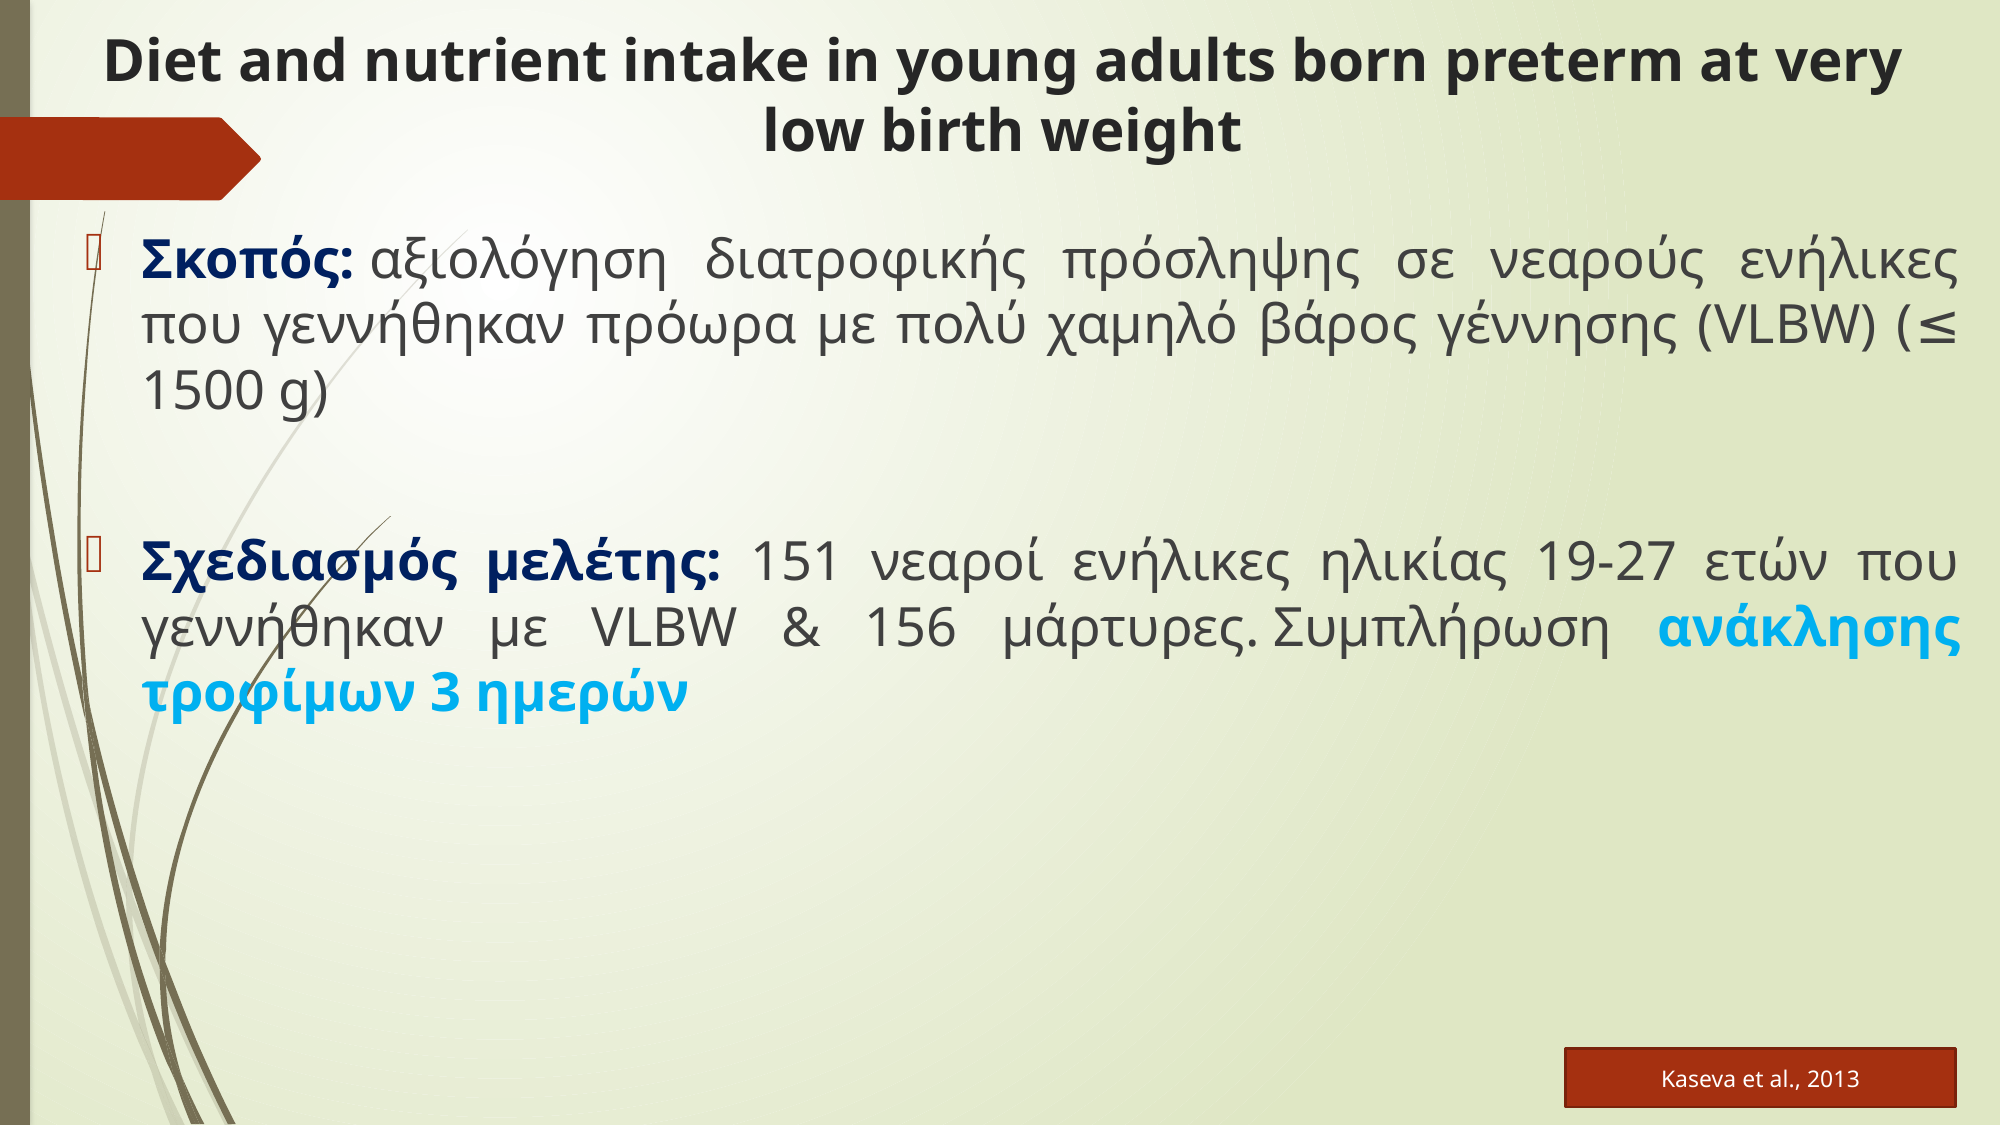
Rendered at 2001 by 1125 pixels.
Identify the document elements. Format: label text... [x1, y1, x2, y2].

title Diet and nutrient intake in young adults born preterm at very low birth weight [50, 15, 1956, 130]
text_box Kaseva et al., 2013 [1564, 1047, 1957, 1108]
list Σκοπός: αξιολόγηση διατροφικής πρόσληψης σε νεαρούς ενήλικες που γεννήθηκαν πρόωρα με πολύ χαμηλό βάρος γέννησης (VLBW) (≤ 1500 g) Σχεδιασμός μελέτης: 151 νεαροί ενήλικες ηλικίας 19-27 ετών που γεννήθηκαν με VLBW & 156 μάρτυρες. Συμπλήρωση ανάκλησης τροφίμων 3 ημερών [69, 217, 1976, 1108]
